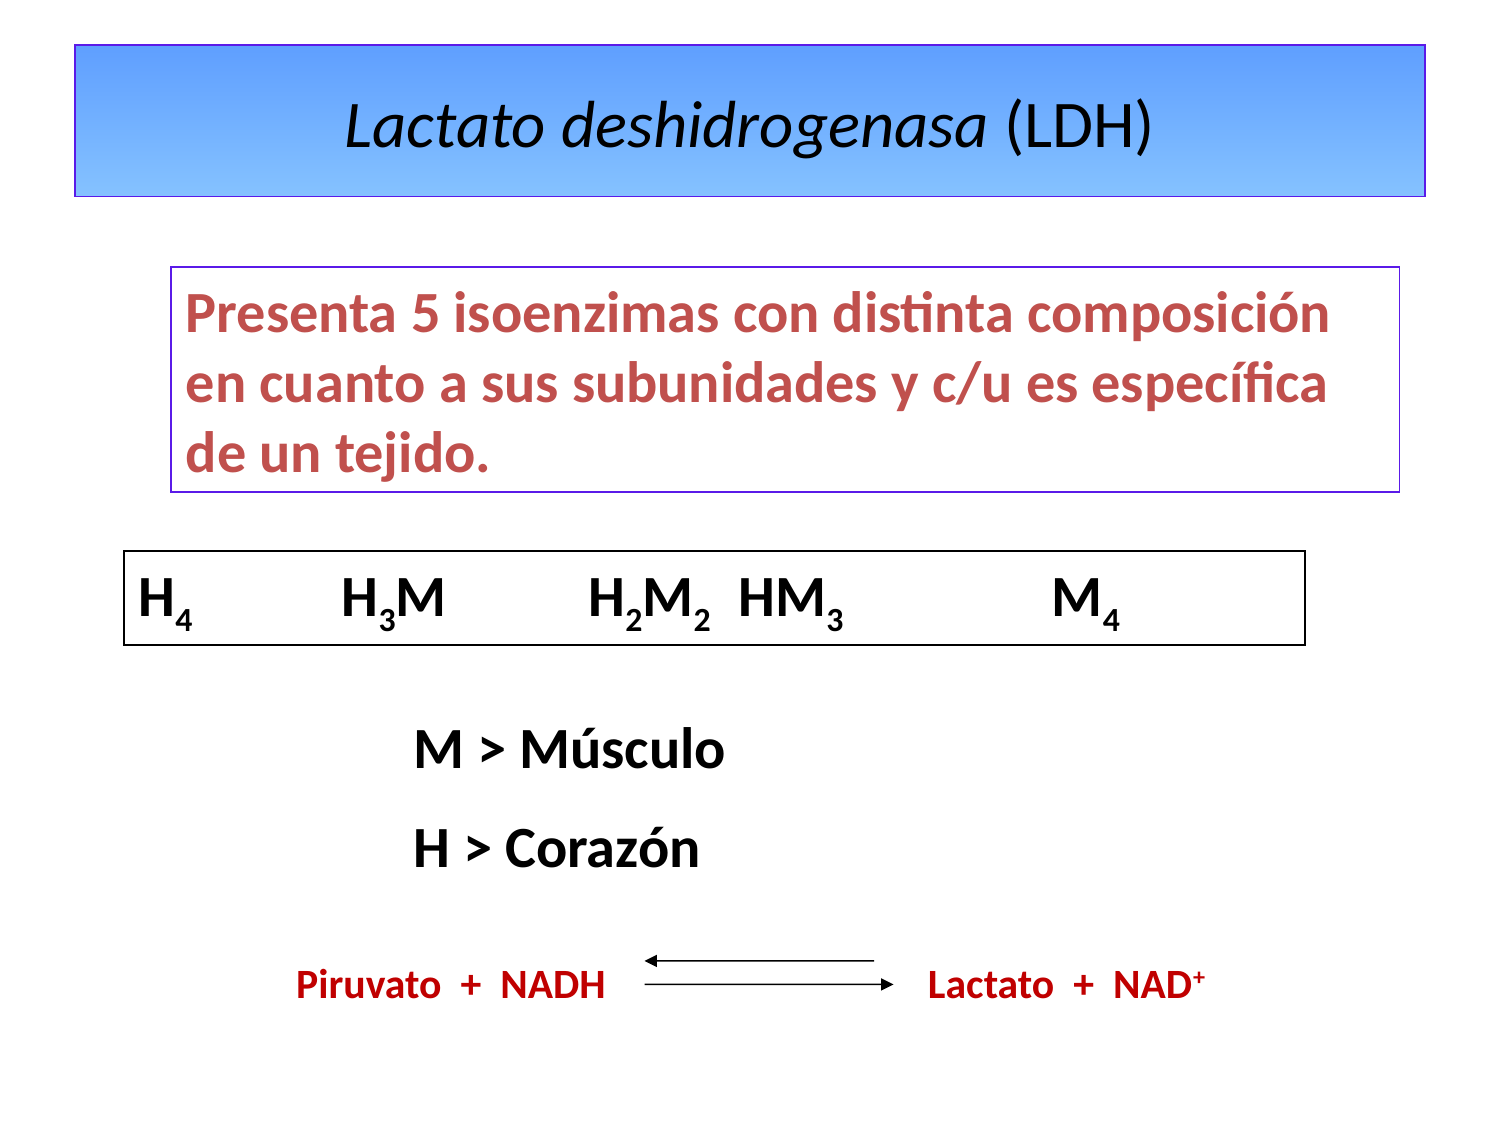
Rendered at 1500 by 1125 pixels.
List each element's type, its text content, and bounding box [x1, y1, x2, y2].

title Lactato deshidrogenasa (LDH) [74, 44, 1426, 197]
text_box M > Músculo H > Corazón [398, 703, 1060, 887]
text_box H4 H3M H2M2 HM3 M4 [123, 550, 1306, 646]
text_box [281, 948, 1384, 1009]
text_box Presenta 5 isoenzimas con distinta composición en cuanto a sus subunidades y c/u es específica de un tejido. [171, 267, 1400, 492]
